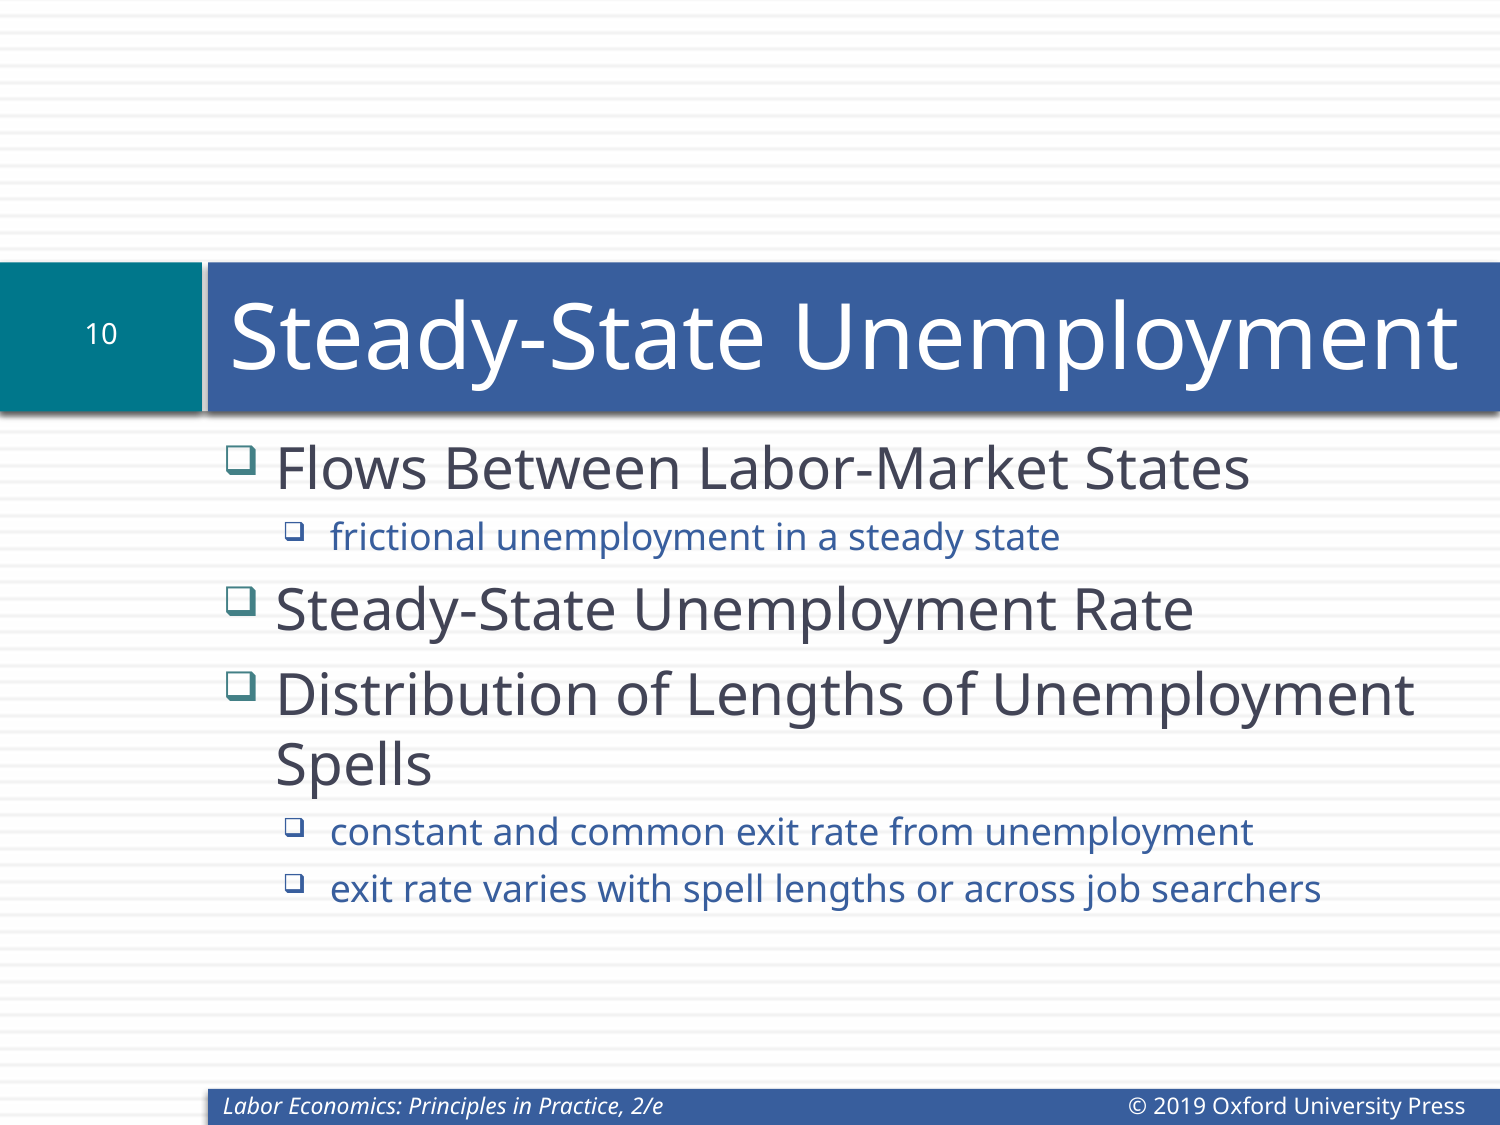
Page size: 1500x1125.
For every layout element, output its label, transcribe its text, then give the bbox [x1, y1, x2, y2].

slide_number Labor Economics: Principles in Practice, 2/e [208, 1090, 756, 1125]
slide_number 9 [0, 260, 202, 410]
list Flows Between Labor-Market States frictional unemployment in a steady state Steady-State Unemployment Rate Distribution of Lengths of Unemployment Spells constant and common exit rate from unemployment exit rate varies with spell lengths or across job searchers [208, 423, 1484, 1084]
footer © 2019 Oxford University Press [835, 1090, 1481, 1125]
title Steady-State Unemployment [214, 262, 1489, 412]
